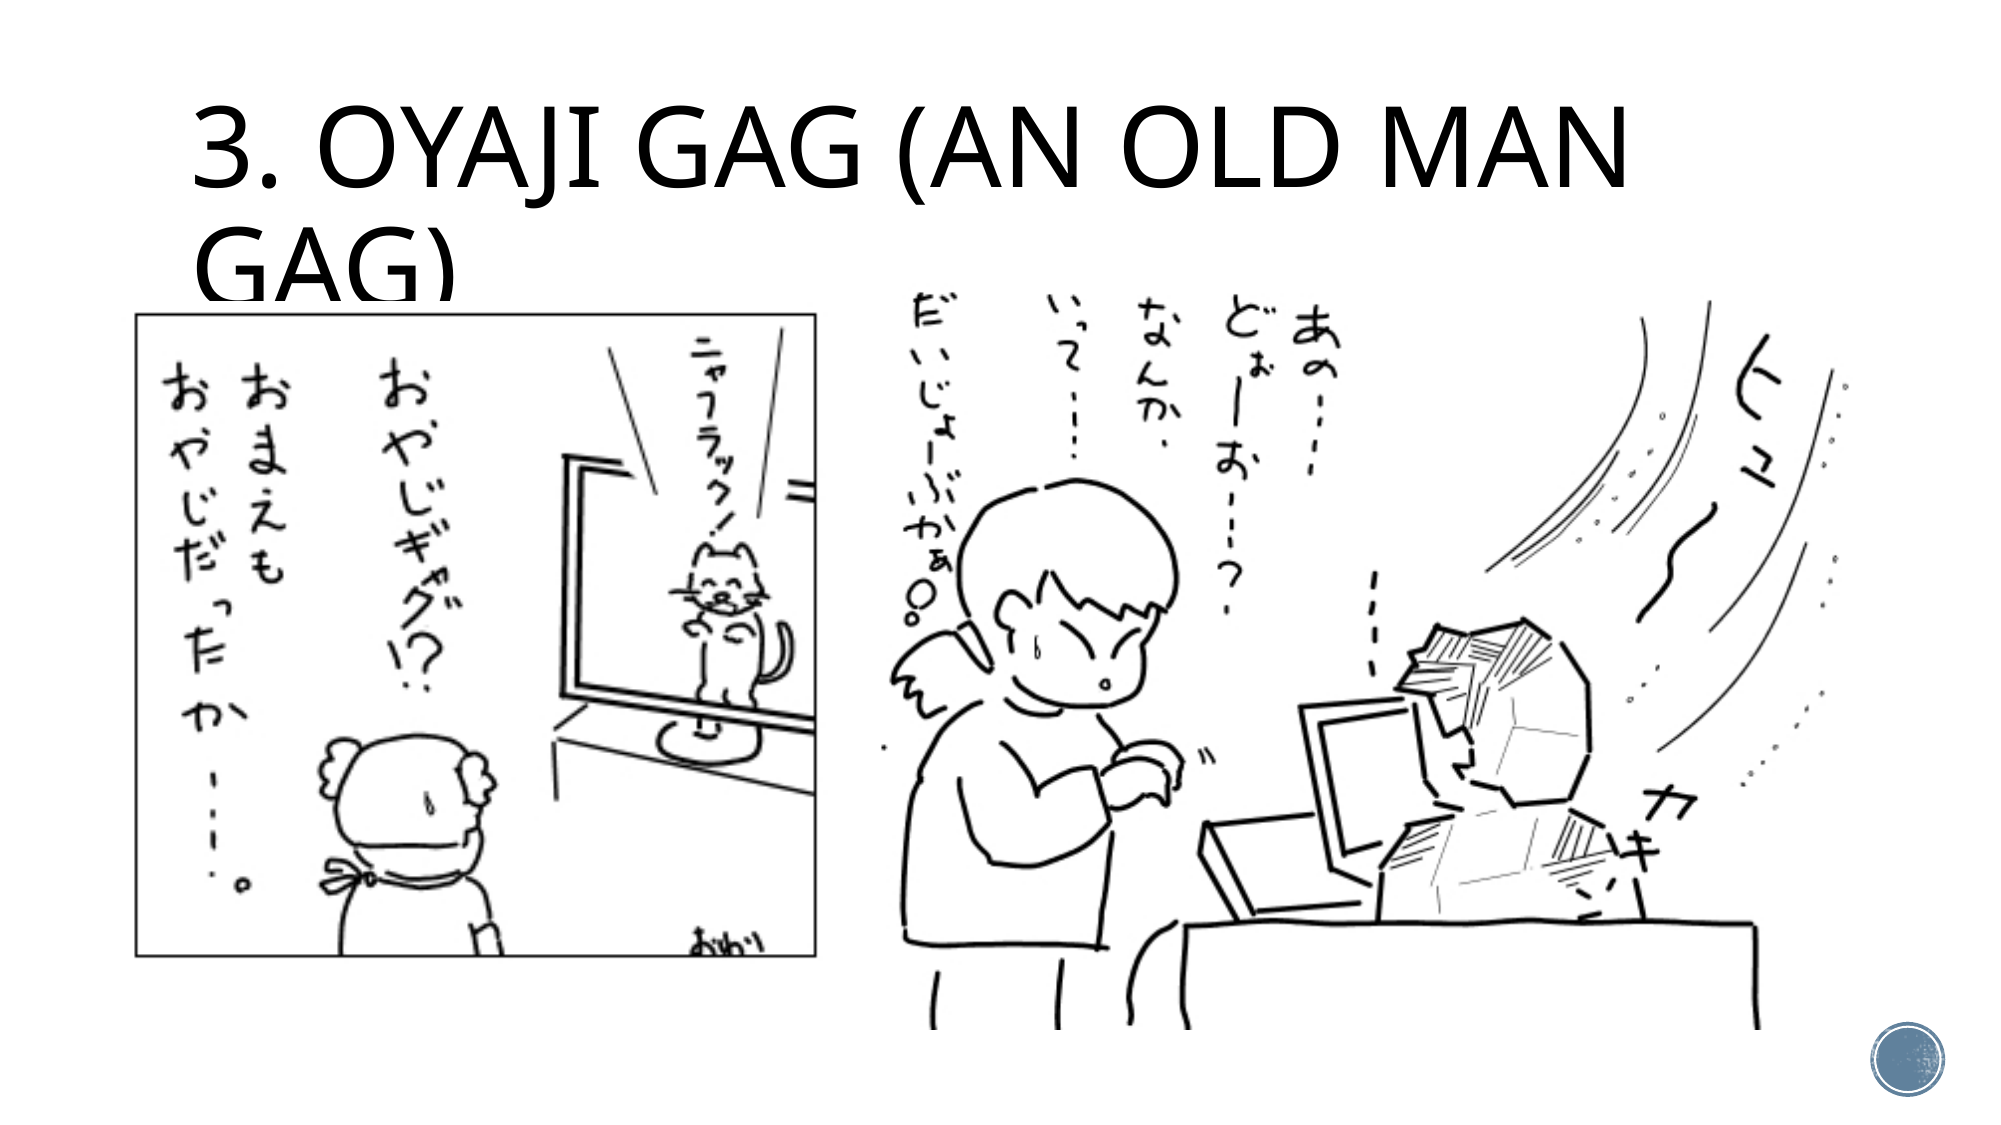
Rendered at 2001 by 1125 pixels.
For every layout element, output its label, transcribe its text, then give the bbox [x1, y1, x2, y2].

title 3. Oyaji Gag (an old man gag) [175, 79, 1826, 344]
picture [120, 301, 846, 966]
picture [872, 279, 1853, 1030]
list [123, 303, 845, 966]
